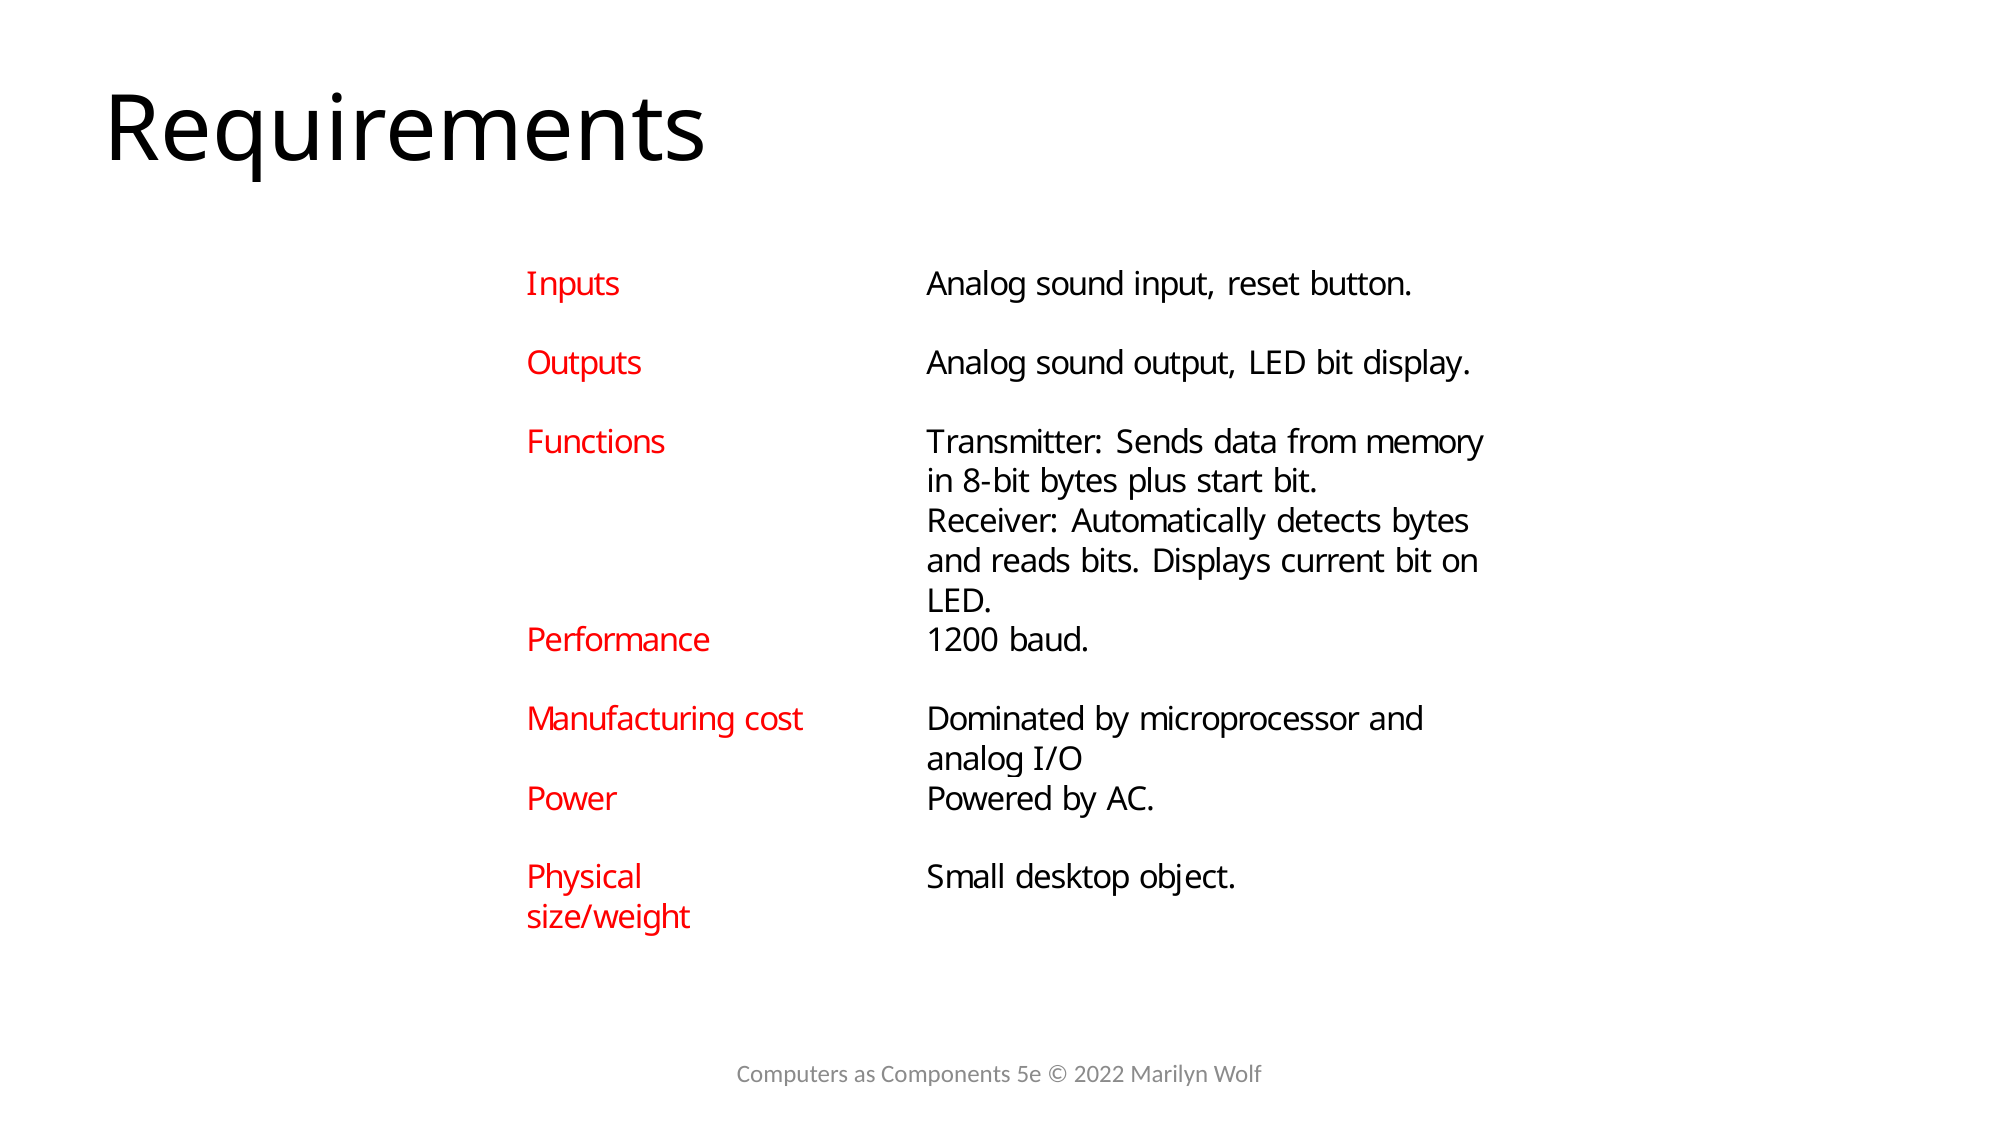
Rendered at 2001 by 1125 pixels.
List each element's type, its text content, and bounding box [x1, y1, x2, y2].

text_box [502, 262, 1519, 956]
title Requirements [88, 37, 1789, 225]
footer Computers as Components 5e © 2022 Marilyn Wolf [662, 1042, 1338, 1103]
